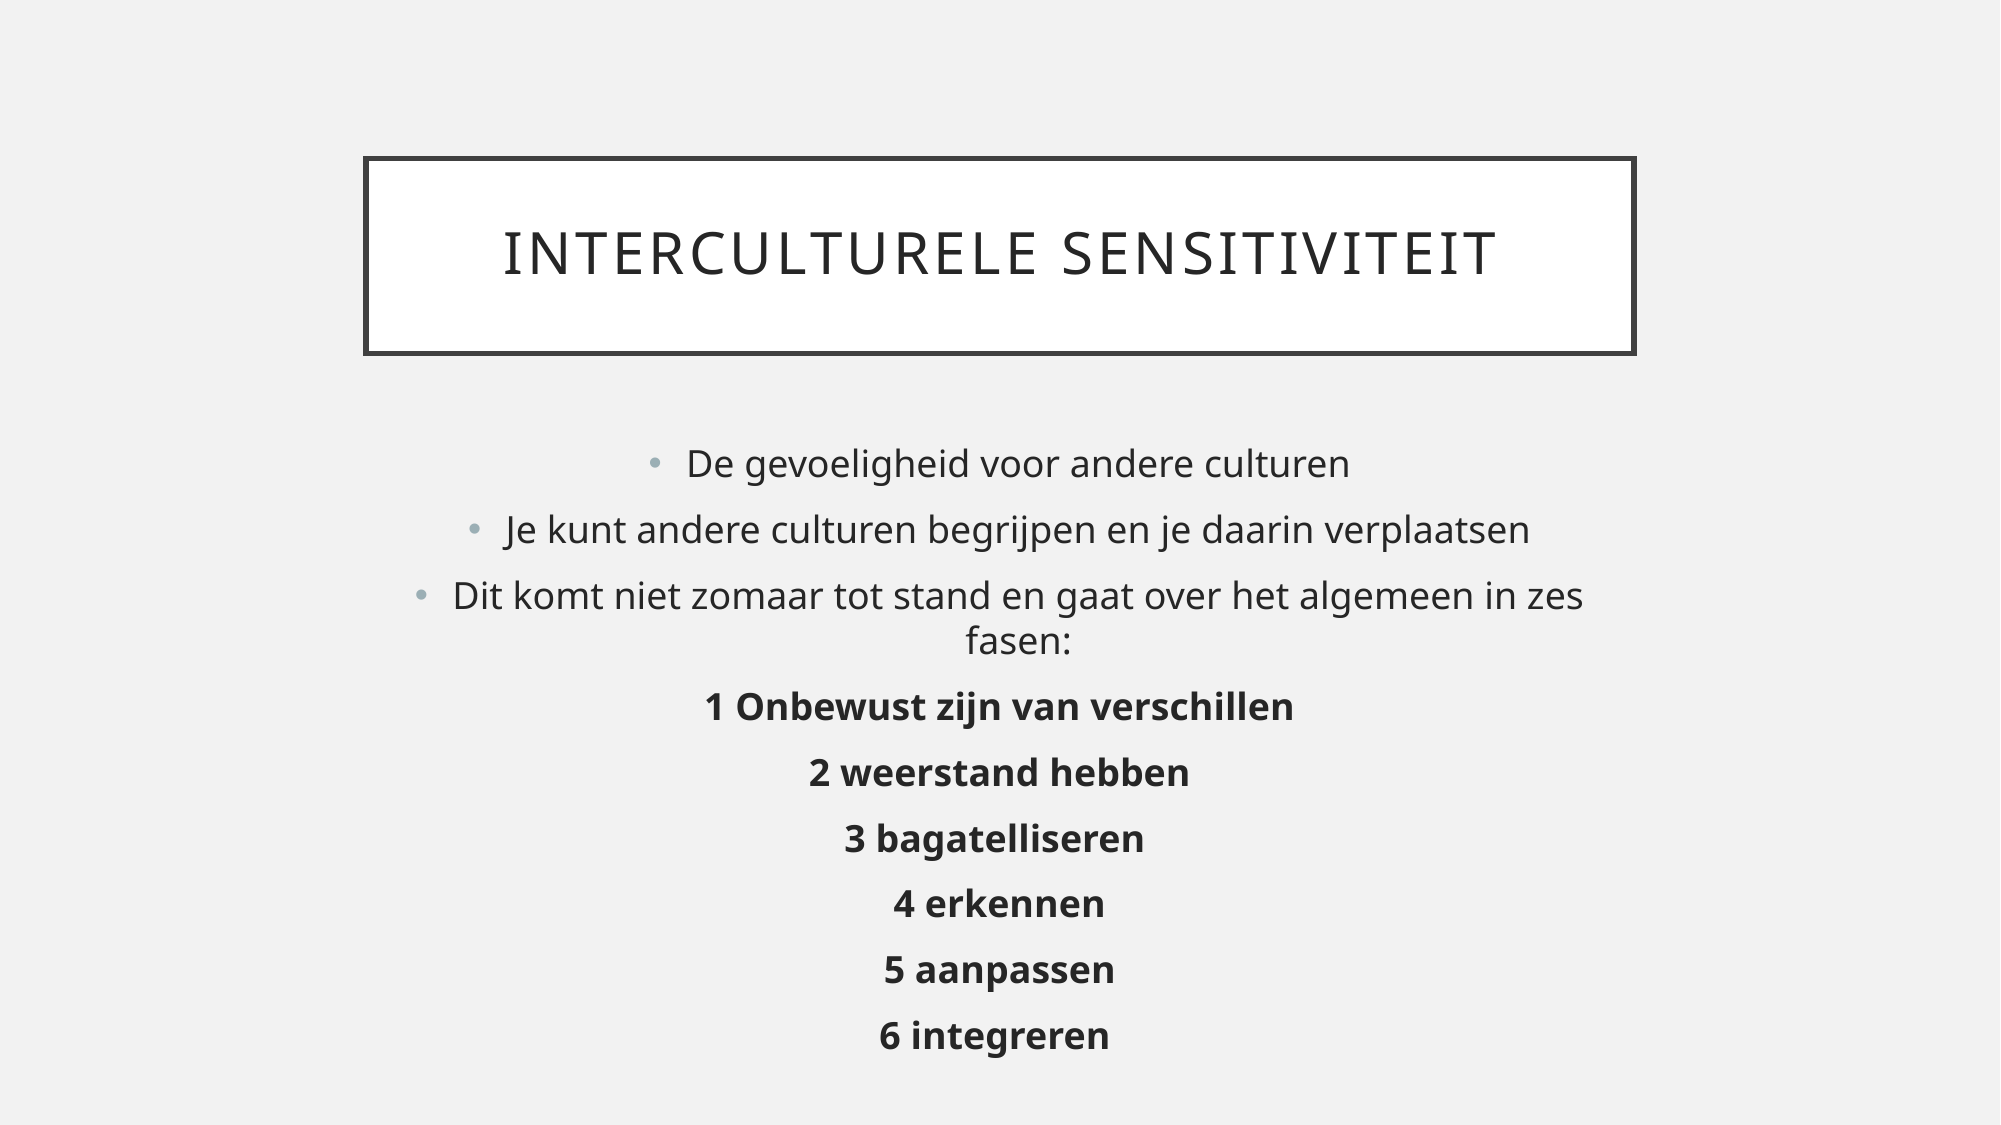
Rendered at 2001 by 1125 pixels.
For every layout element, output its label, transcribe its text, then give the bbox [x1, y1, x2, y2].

list De gevoeligheid voor andere culturen Je kunt andere culturen begrijpen en je daarin verplaatsen Dit komt niet zomaar tot stand en gaat over het algemeen in zes fasen: 1 Onbewust zijn van verschillen 2 weerstand hebben 3 bagatelliseren 4 erkennen 5 aanpassen 6 integreren [366, 432, 1634, 1069]
title Interculturele sensitiviteit [363, 156, 1637, 356]
